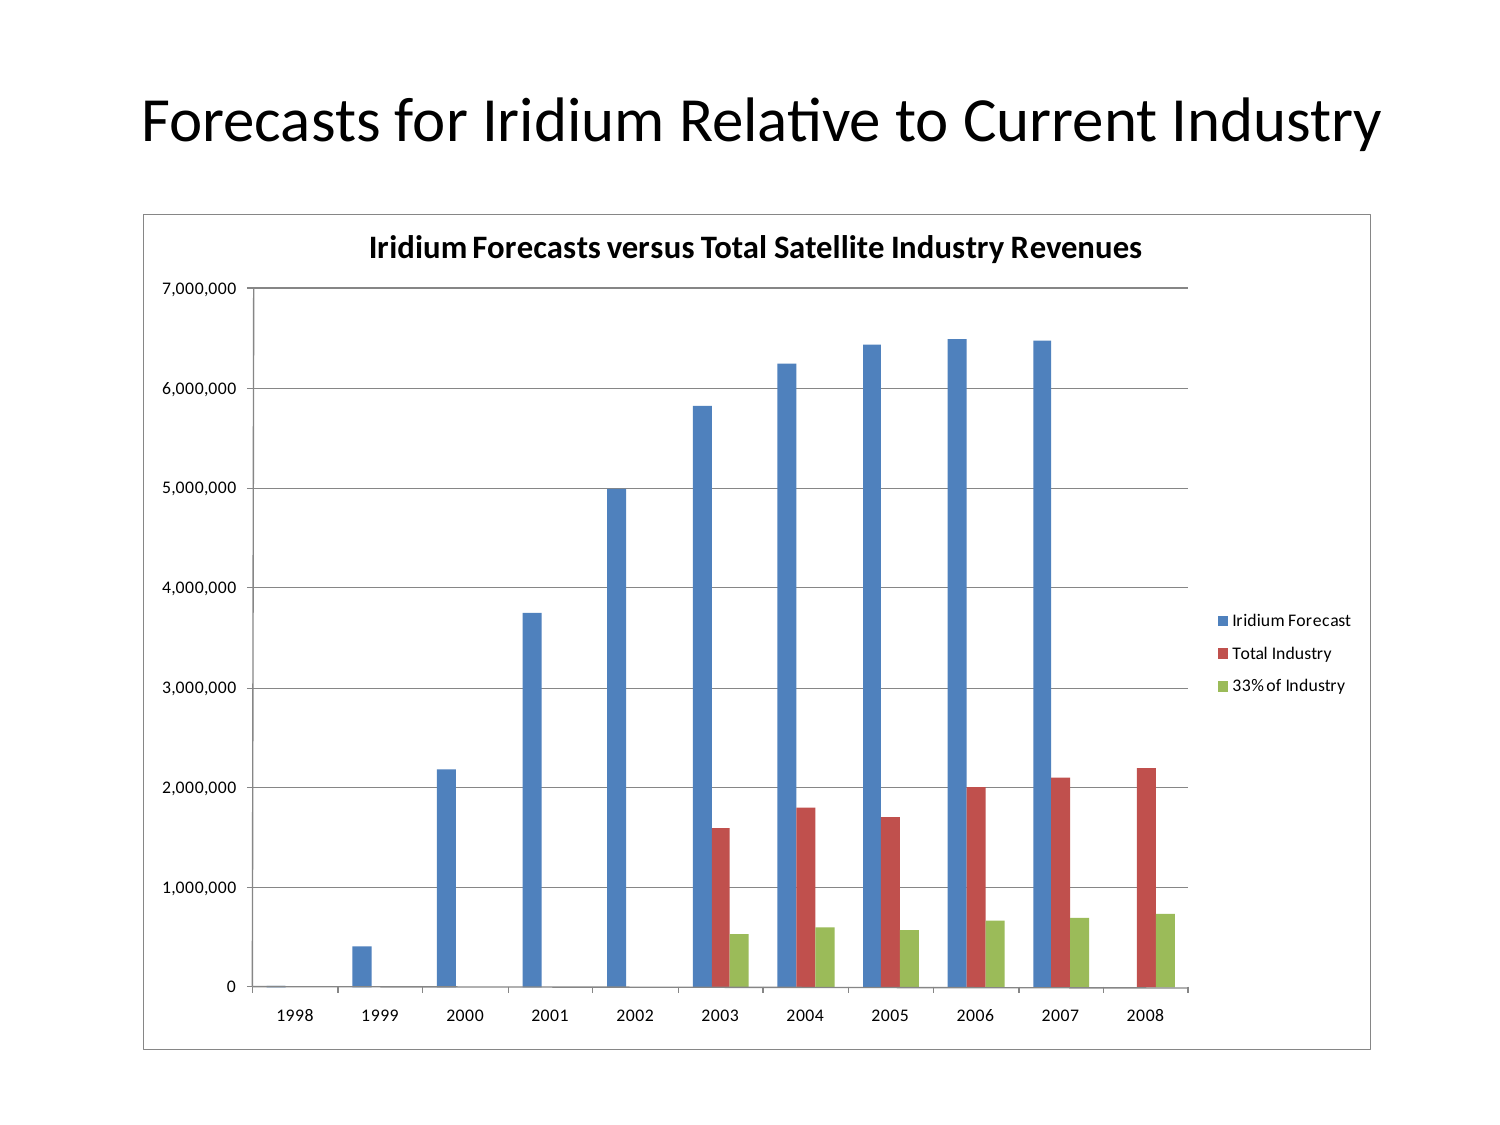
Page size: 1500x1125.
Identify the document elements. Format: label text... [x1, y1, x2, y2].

title Forecasts for Iridium Relative to Current Industry [99, 45, 1425, 188]
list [141, 212, 1372, 1051]
